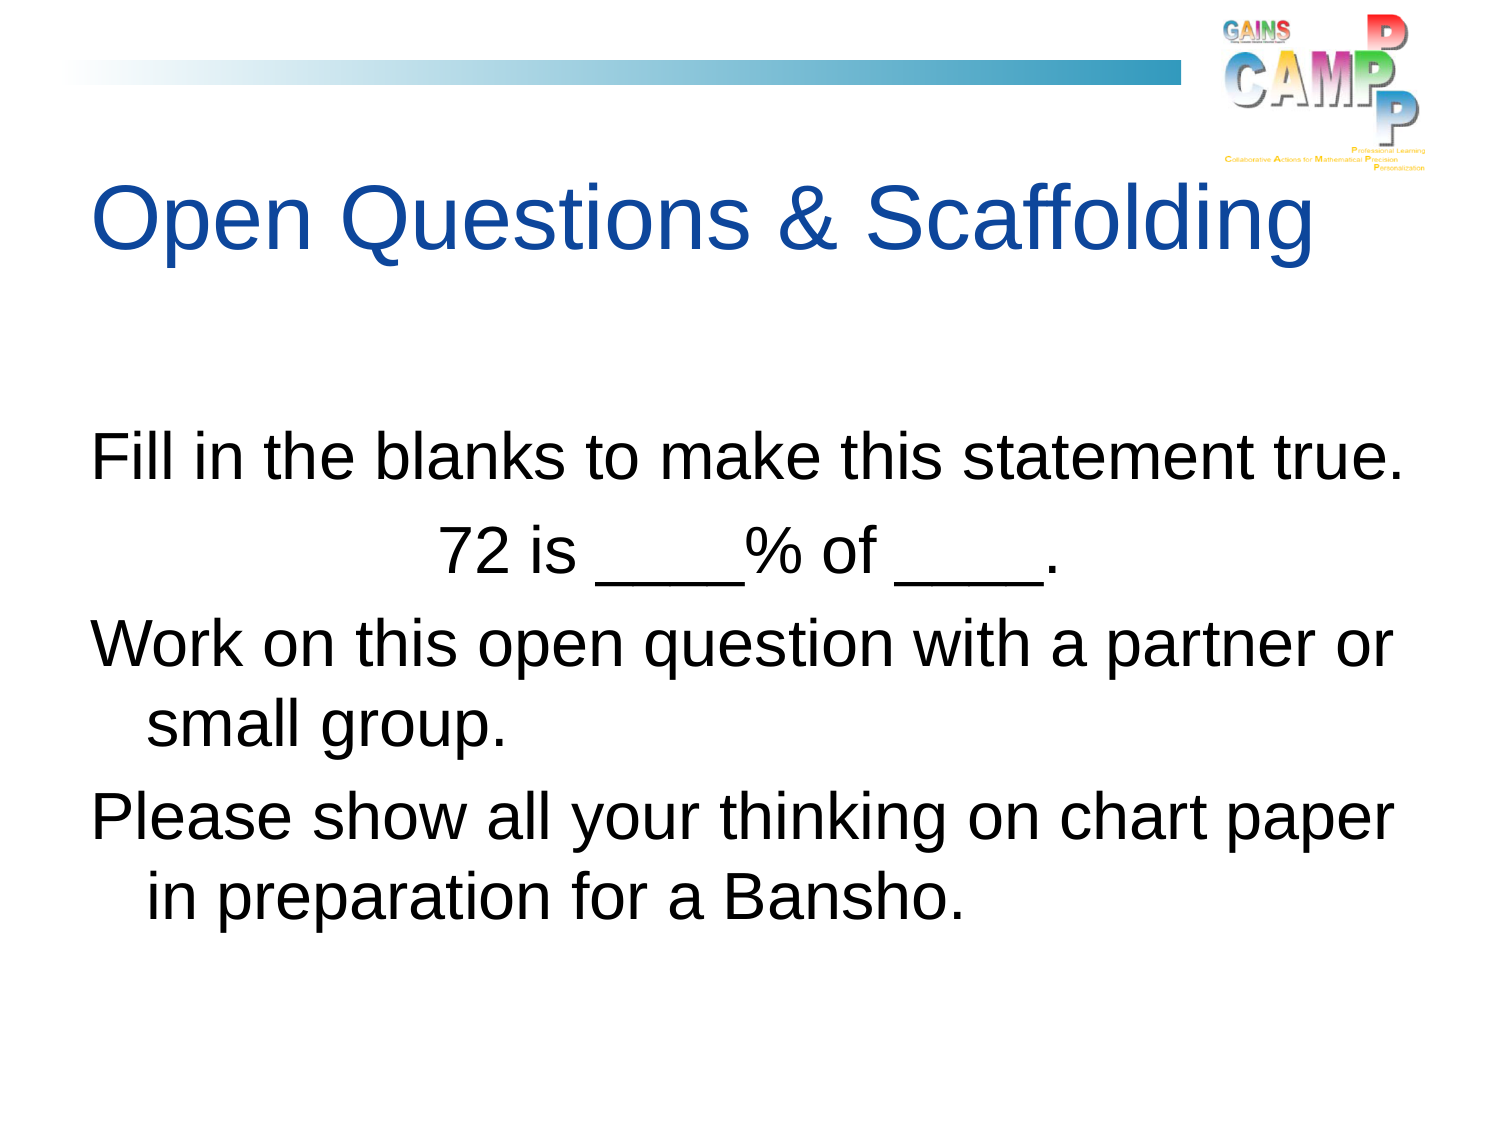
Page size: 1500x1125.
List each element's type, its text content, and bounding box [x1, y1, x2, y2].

title Open Questions & Scaffolding [74, 124, 1426, 301]
picture [1204, 0, 1442, 190]
list Fill in the blanks to make this statement true. 72 is ____% of ____. Work on this open question with a partner or small group. Please show all your thinking on chart paper in preparation for a Bansho. [74, 312, 1426, 1088]
